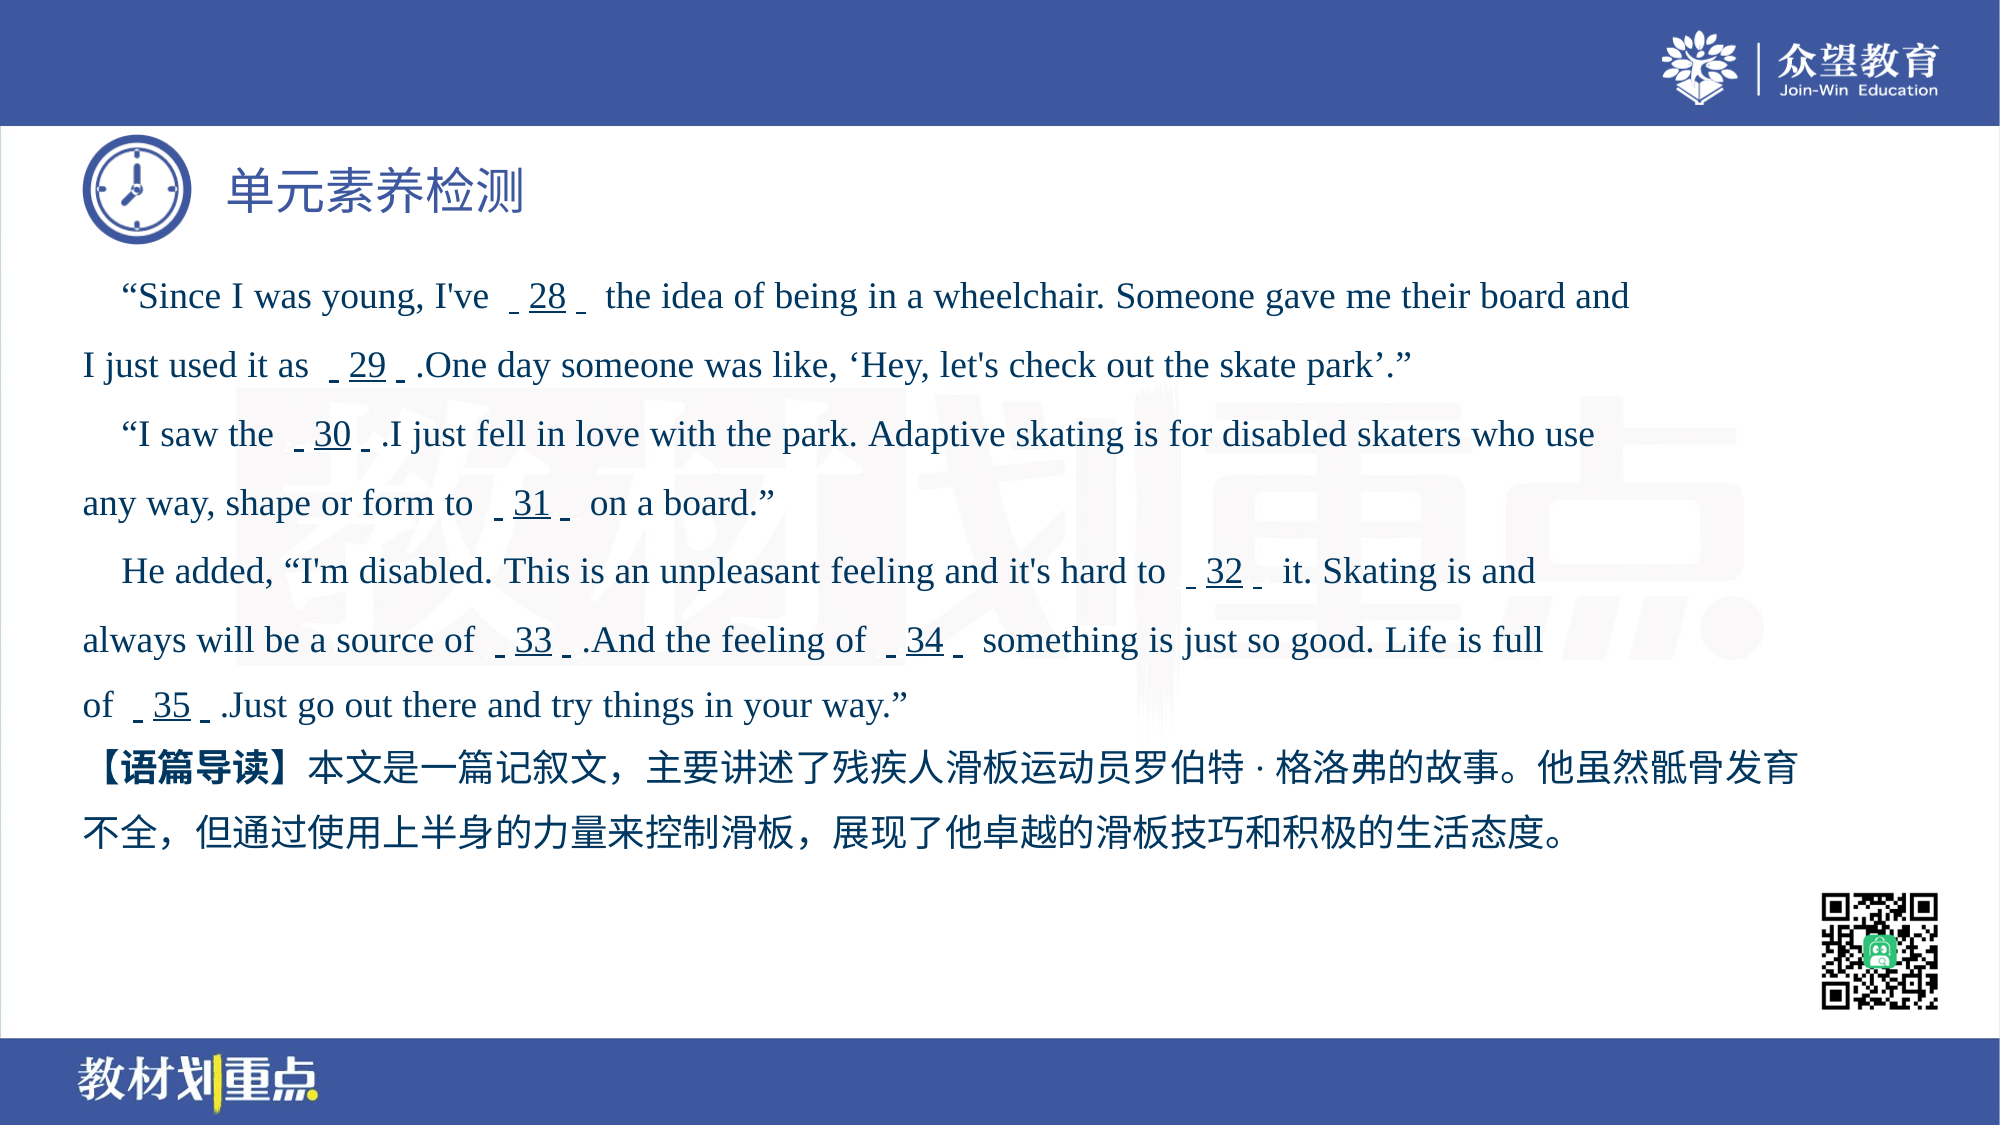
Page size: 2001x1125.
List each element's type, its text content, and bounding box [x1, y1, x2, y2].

text_box 【语篇导读】本文是一篇记叙文，主要讲述了残疾人滑板运动员罗伯特·格洛弗的故事。他虽然骶骨发育 不全，但通过使用上半身的力量来控制滑板，展现了他卓越的滑板技巧和积极的生活态度。 [82, 720, 1817, 847]
picture [0, 0, 2000, 1125]
text_box “Since I was young, I've . .28. . the idea of being in a wheelchair. Someone gave me their board and I just used it as . .29. ..One day someone was like, ‘Hey, let's check out the skate park’.” “I saw the . .30. ..I just fell in love with the park. Adaptive skating is for disabled skaters who use any way, shape or form to . .31. . on a board.” He added, “I'm disabled. This is an unpleasant feeling and it's hard to . .32. . it. Skating is and always will be a source of . .33. ..And the feeling of . .34. . something is just so good. Life is full of . .35. ..Just go out there and try things in your way.” [82, 247, 1817, 718]
